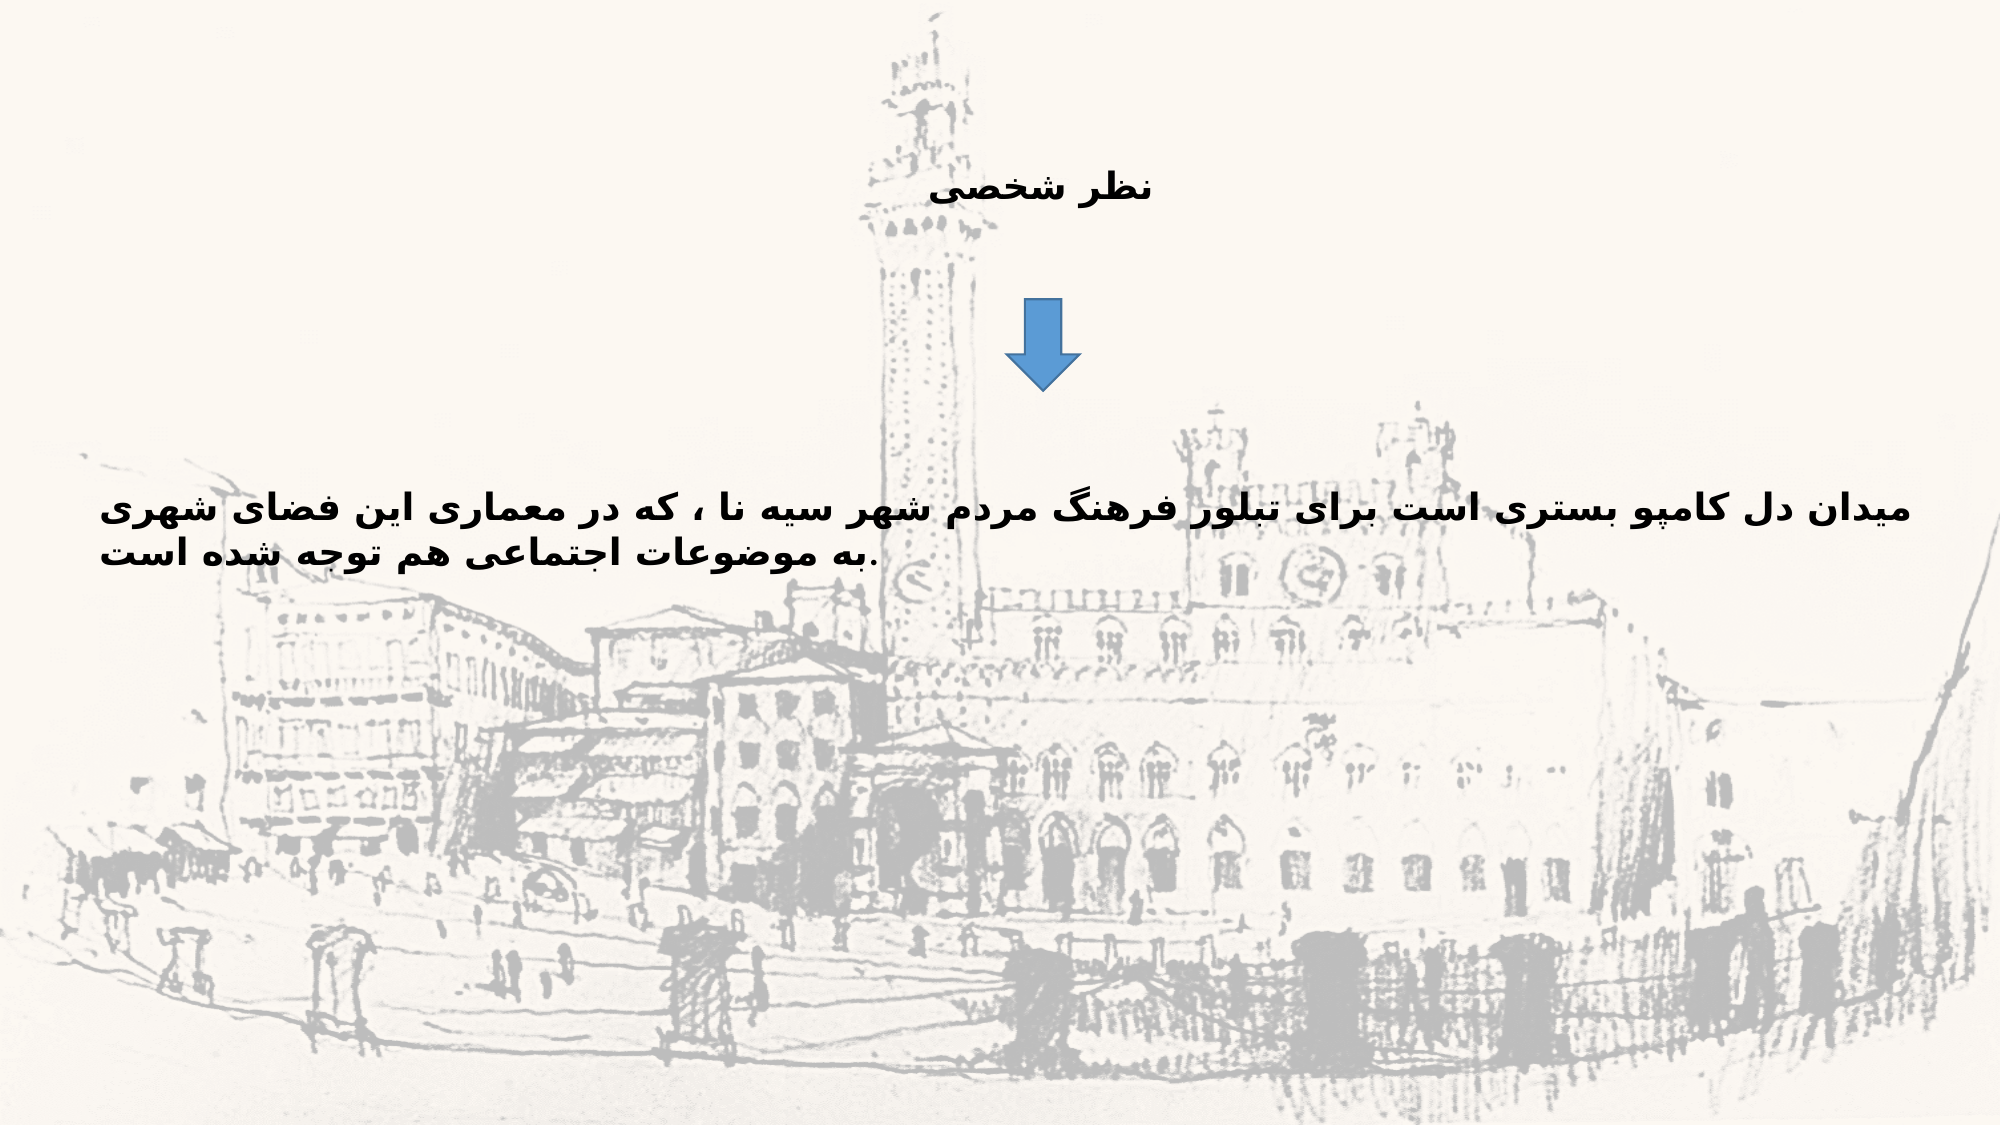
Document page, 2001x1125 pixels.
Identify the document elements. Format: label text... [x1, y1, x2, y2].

text_box میدان دل کامپو بستری است برای تبلور فرهنگ مردم شهر سیه نا ، که در معماری این فضای شهری به موضوعات اجتماعی هم توجه شده است. [84, 475, 1929, 625]
text_box [1004, 298, 1083, 393]
text_box نظر شخصی [783, 154, 1298, 214]
